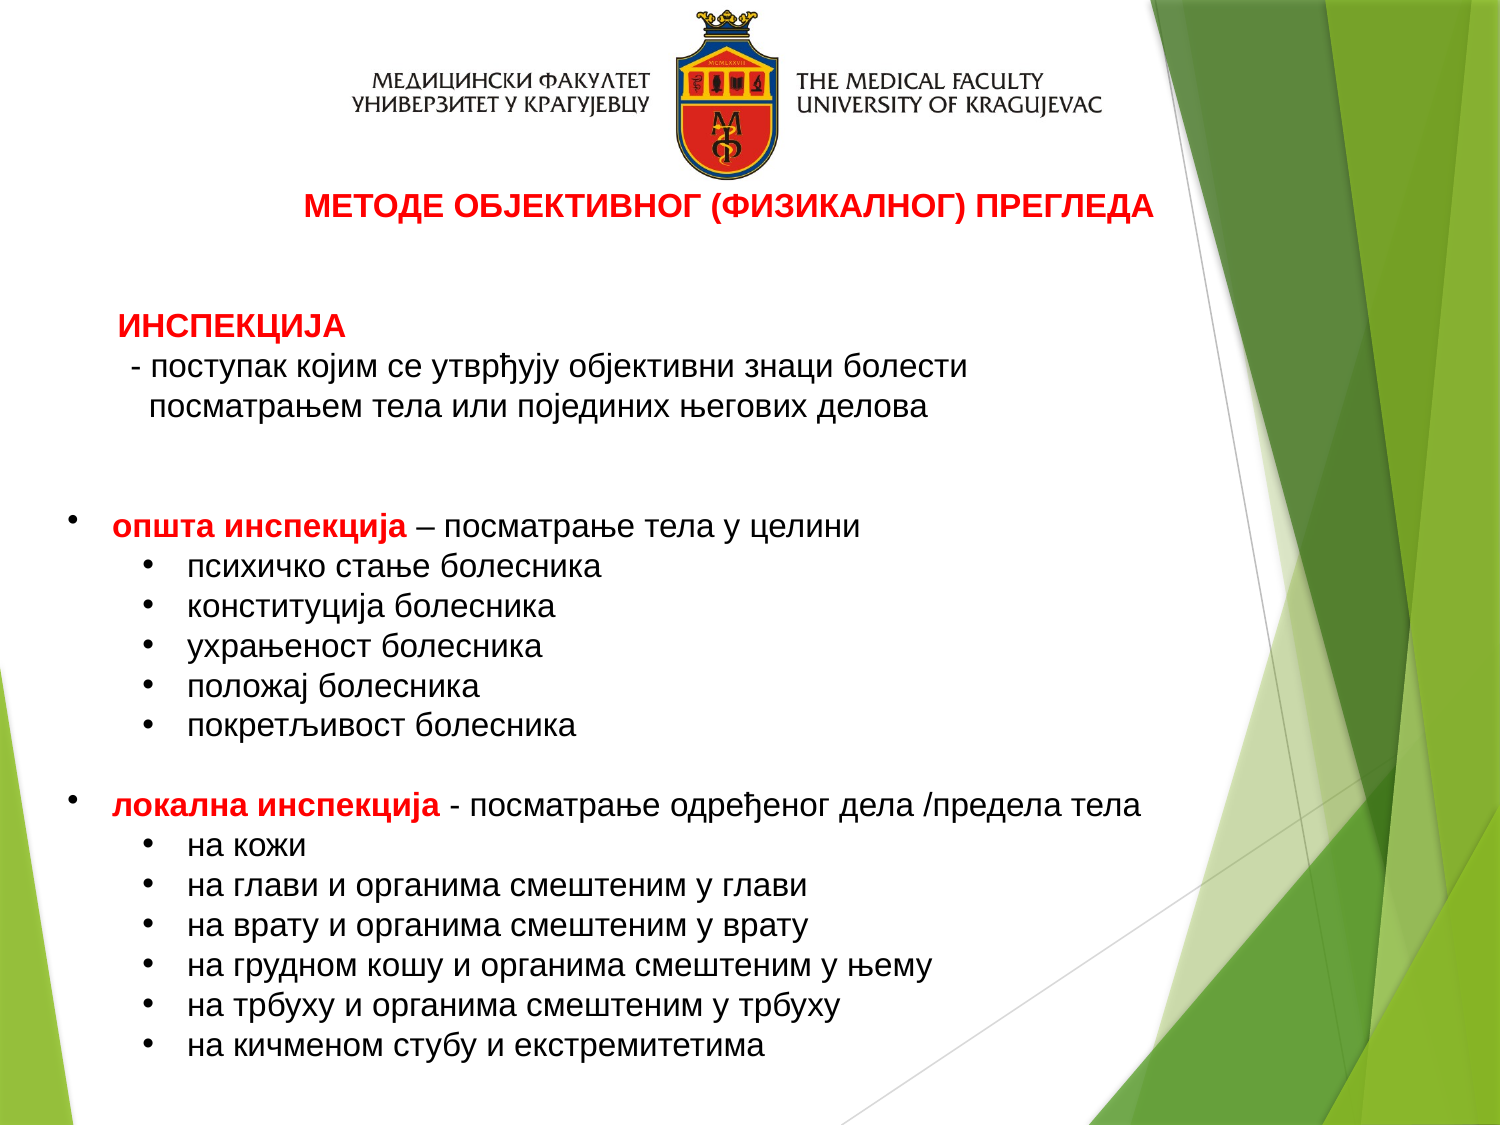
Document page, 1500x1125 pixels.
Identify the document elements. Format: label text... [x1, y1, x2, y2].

text_box МЕТОДЕ ОБЈЕКТИВНОГ (ФИЗИКАЛНОГ) ПРЕГЛЕДА ИНСПЕКЦИЈА - поступак којим се утврђују објективни знаци болести посматрањем тела или појединих његових делова општа инспекција – посматрање тела у целини психичко стање болесника конституција болесника ухрањеност болесника положај болесника покретљивост болесника локална инспекција - посматрање одређеног дела /предела тела на кожи на глави и органима смештеним у глави на врату и органима смештеним у врату на грудном кошу и органима смештеним у њему на трбуху и органима смештеним у трбуху на кичменом стубу и екстремитетима [0, 148, 1472, 1099]
picture [328, 0, 1125, 148]
